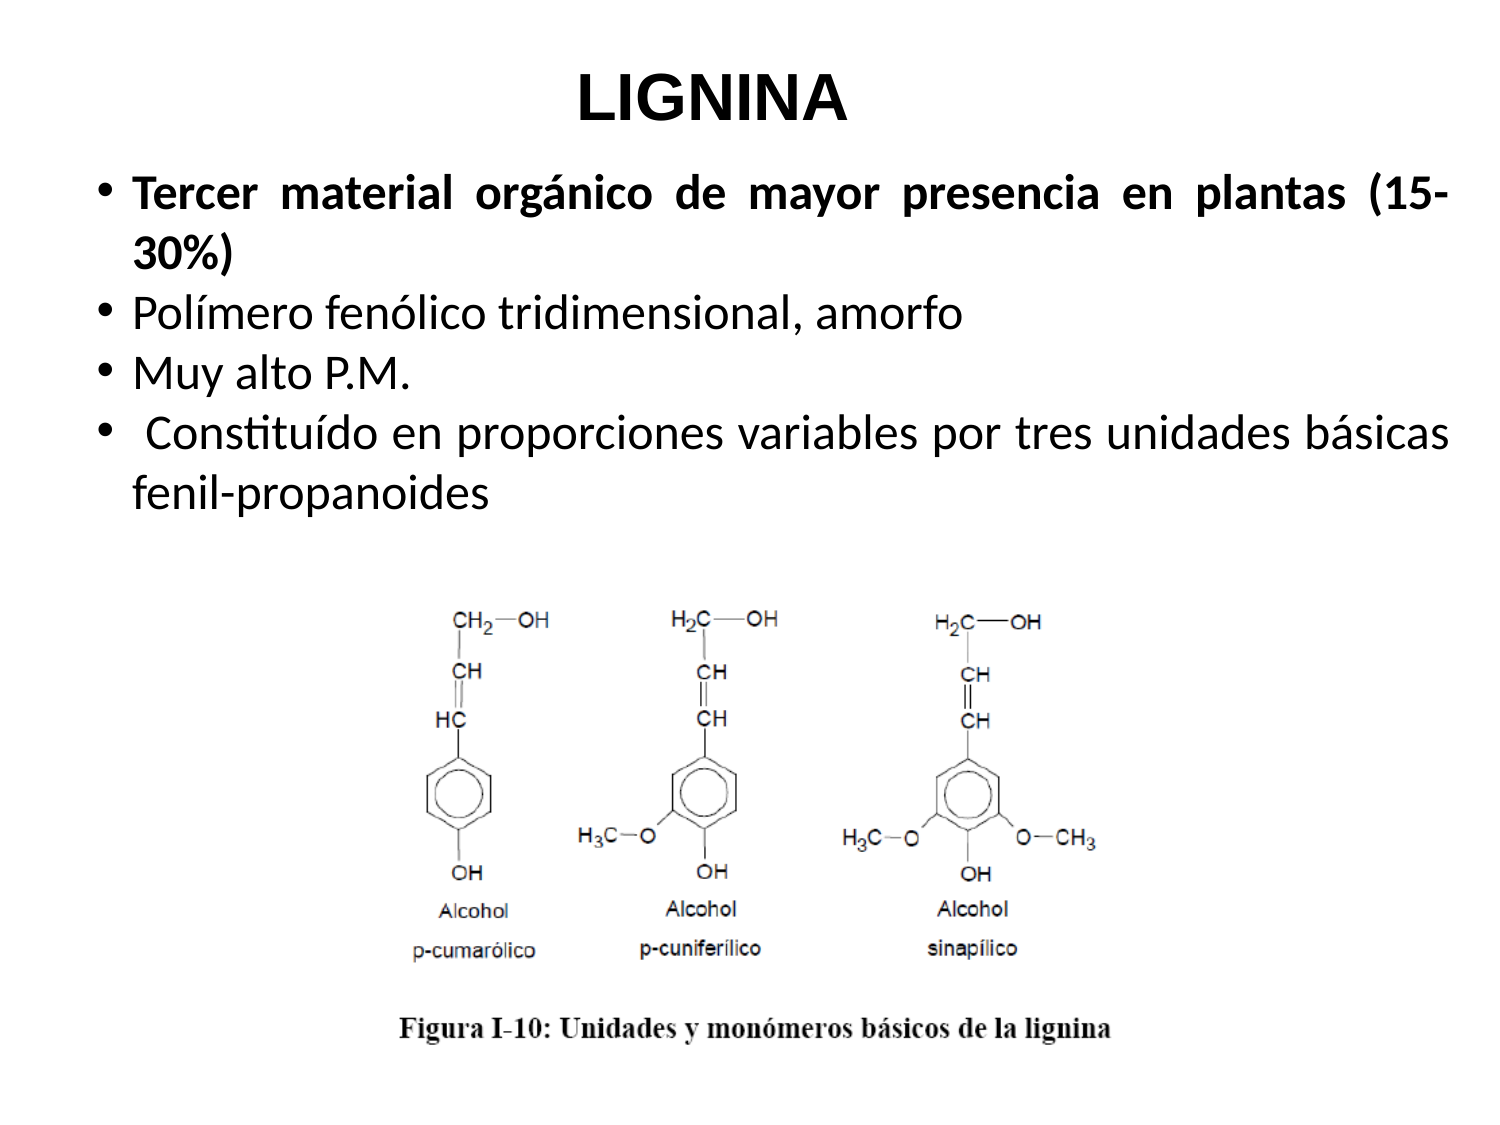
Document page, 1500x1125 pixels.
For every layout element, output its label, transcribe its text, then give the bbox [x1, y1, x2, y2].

text_box LIGNINA [70, 46, 1382, 142]
picture [292, 562, 1223, 1084]
text_box Tercer material orgánico de mayor presencia en plantas (15-30%) Polímero fenólico tridimensional, amorfo Muy alto P.M. Constituído en proporciones variables por tres unidades básicas fenil-propanoides [81, 152, 1465, 1068]
